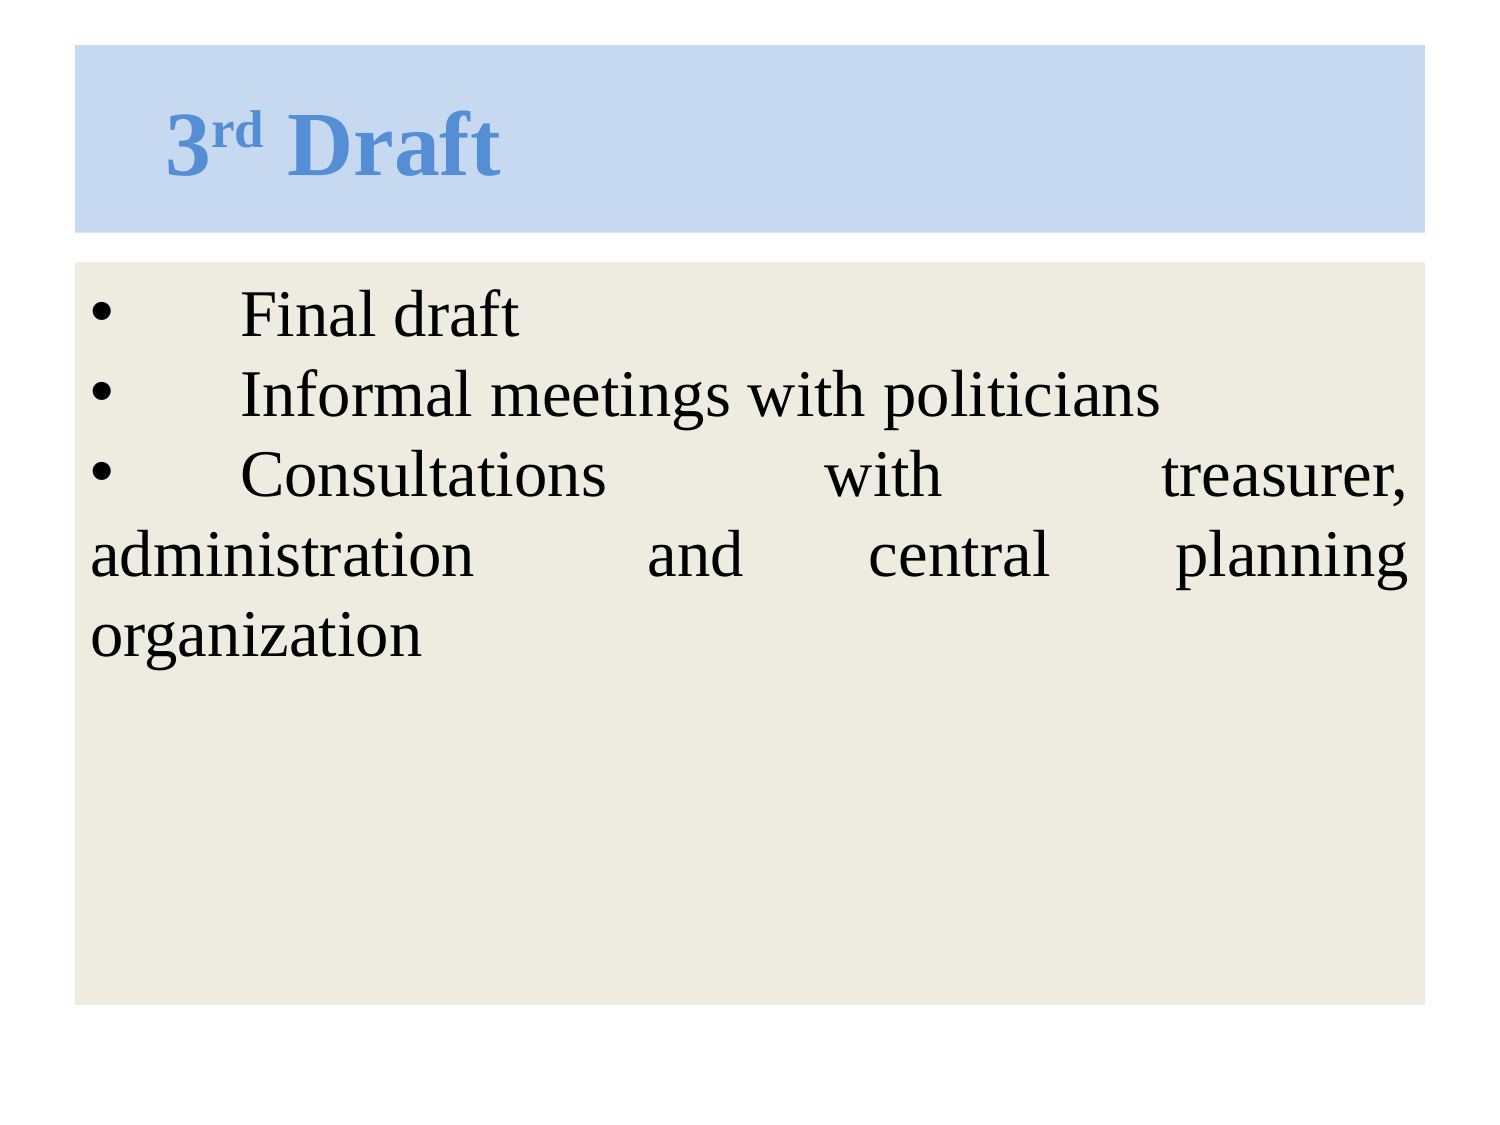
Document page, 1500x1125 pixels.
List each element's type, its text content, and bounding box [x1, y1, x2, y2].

title 3rd Draft [75, 45, 1425, 233]
list Final draft Informal meetings with politicians Consultations with treasurer, administration and central planning organization [75, 262, 1425, 1005]
